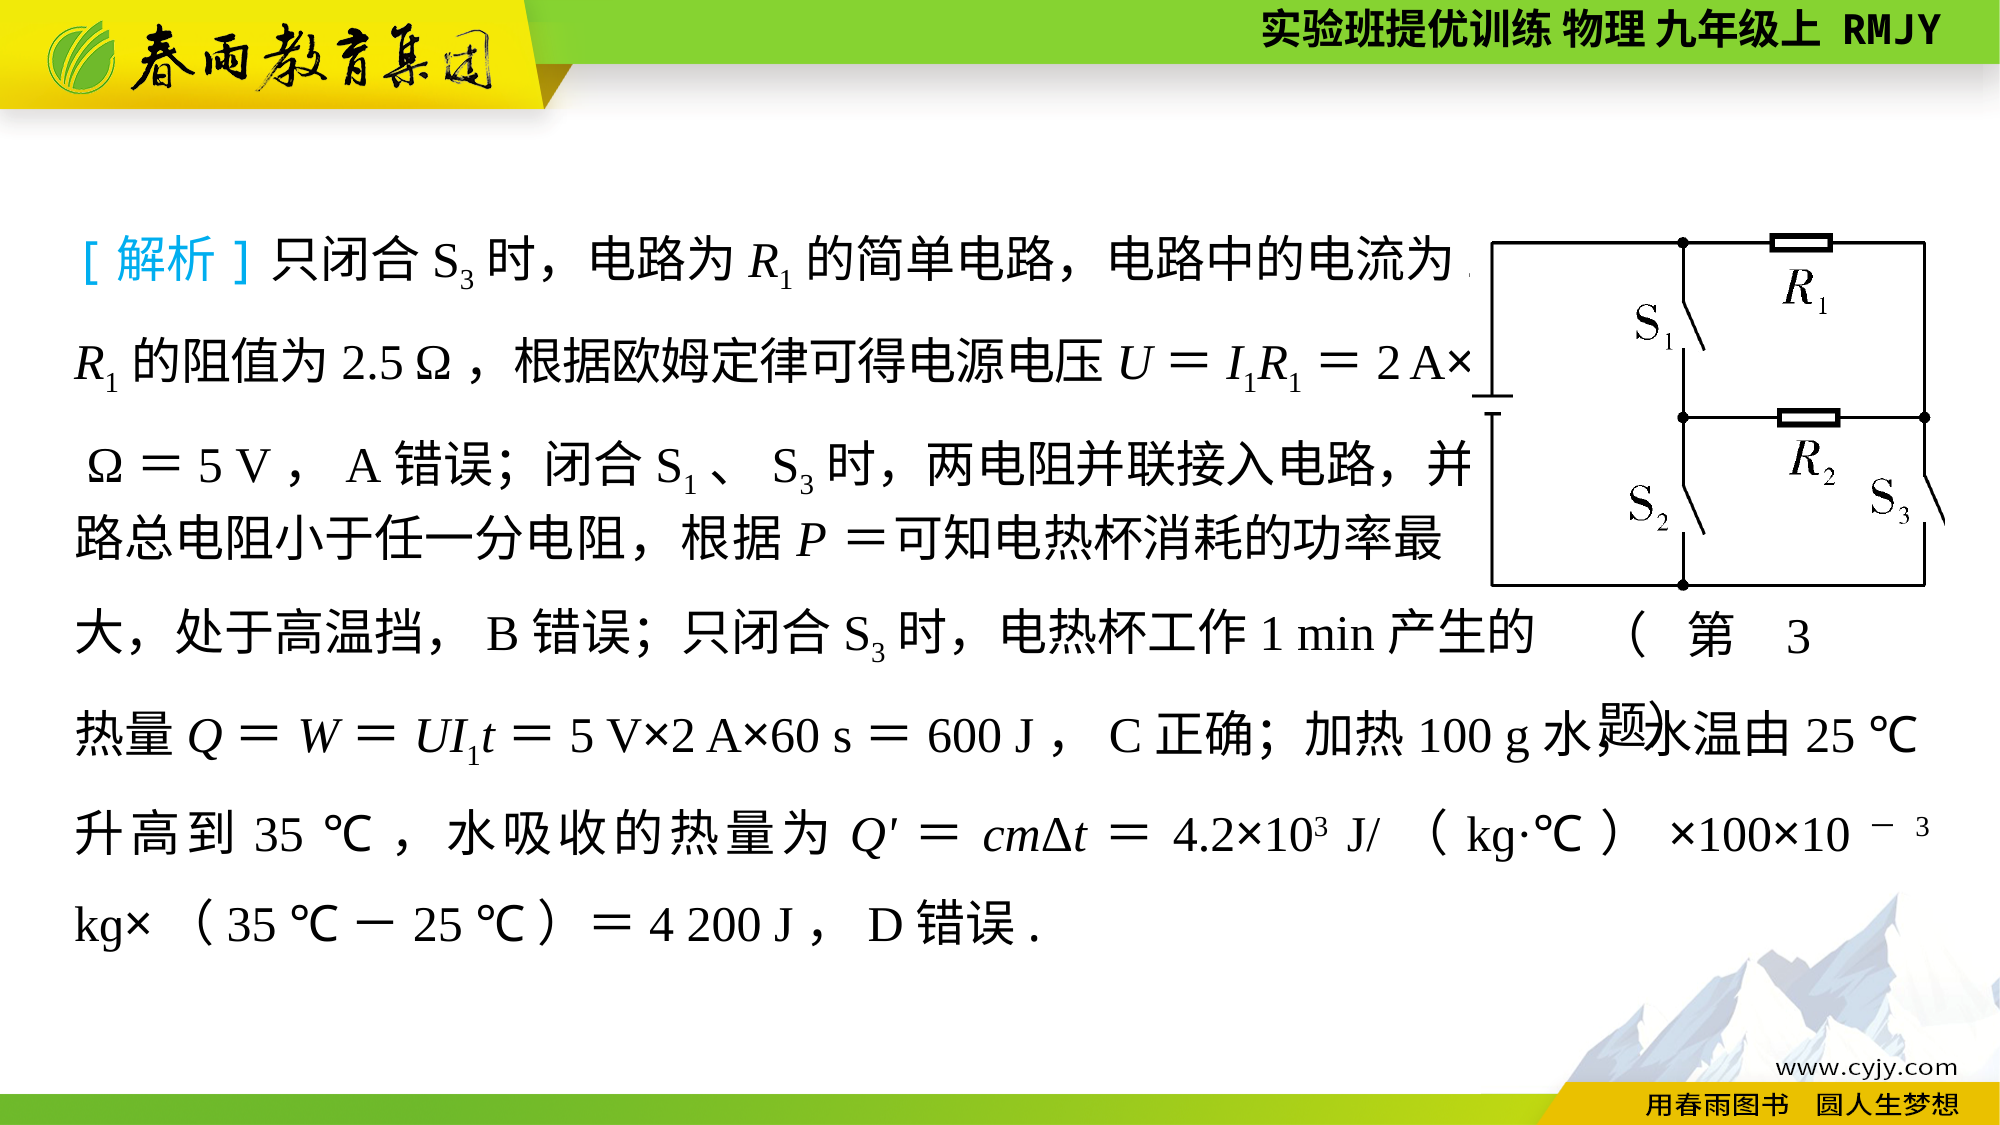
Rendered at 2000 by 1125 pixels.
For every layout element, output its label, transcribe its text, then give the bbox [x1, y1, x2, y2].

text_box （第3题） [1583, 598, 1838, 672]
picture [0, 0, 2000, 1125]
